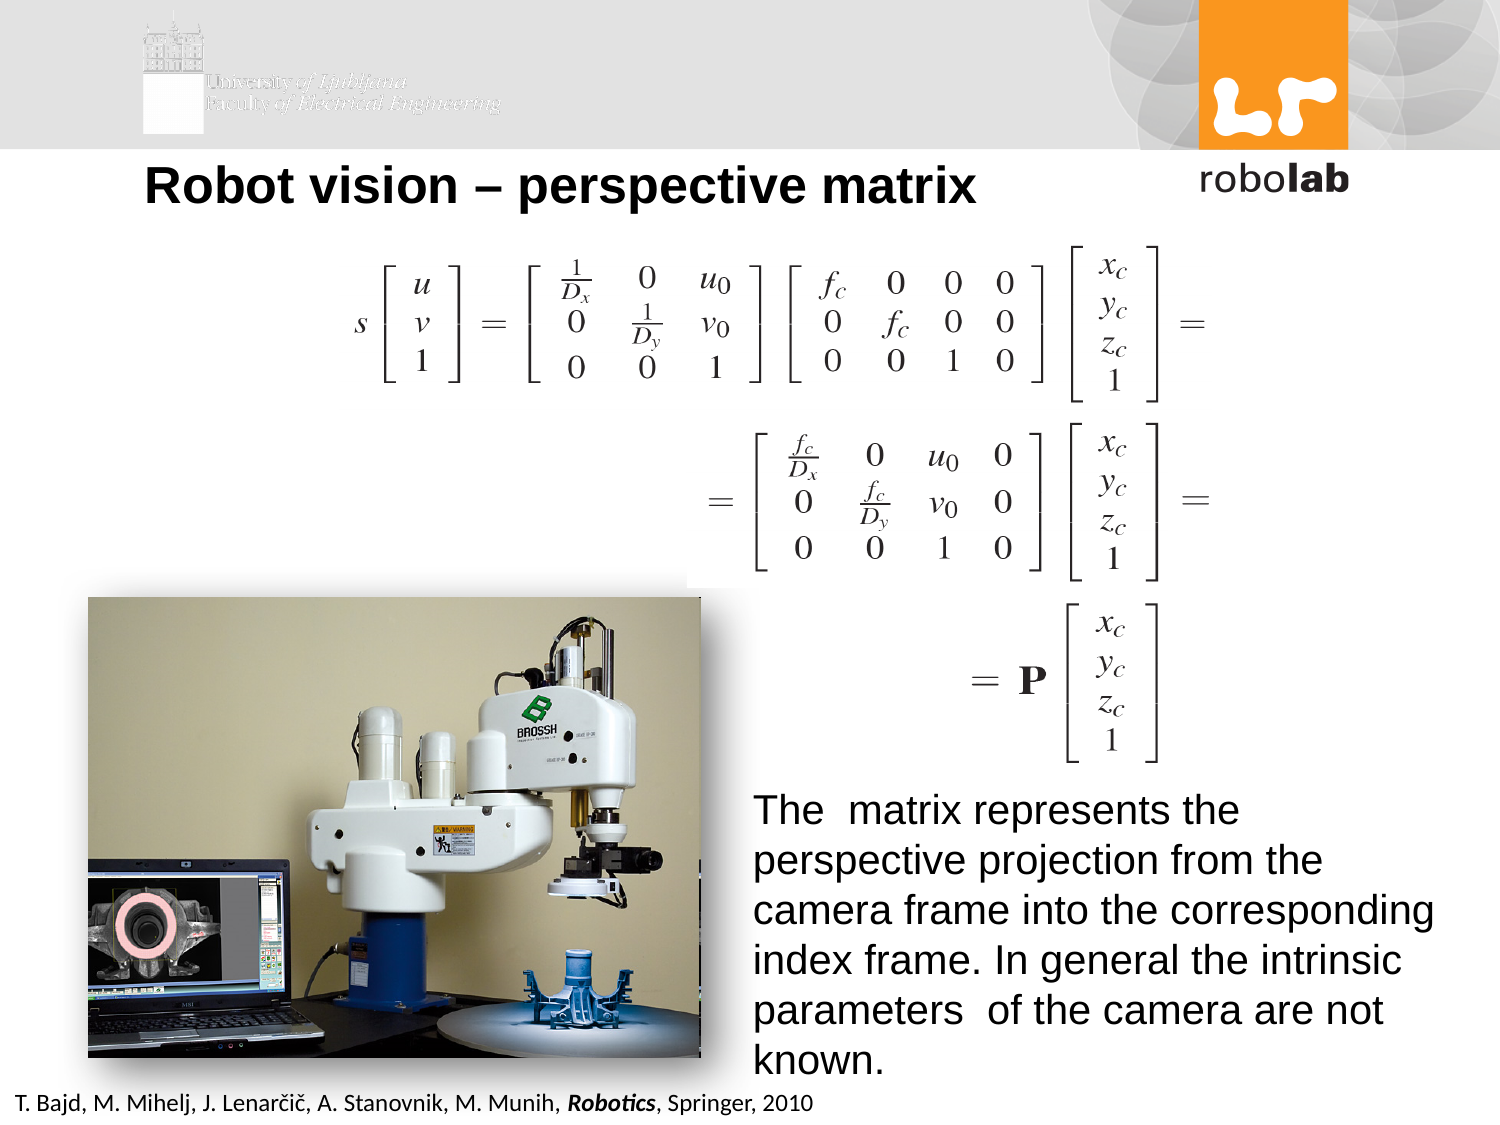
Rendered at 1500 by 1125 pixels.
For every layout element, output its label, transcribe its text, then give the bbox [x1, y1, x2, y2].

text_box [338, 238, 1223, 768]
title Robot vision – perspective matrix [129, 94, 1311, 272]
picture [143, 10, 501, 94]
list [88, 597, 702, 1058]
picture [998, 0, 1500, 196]
